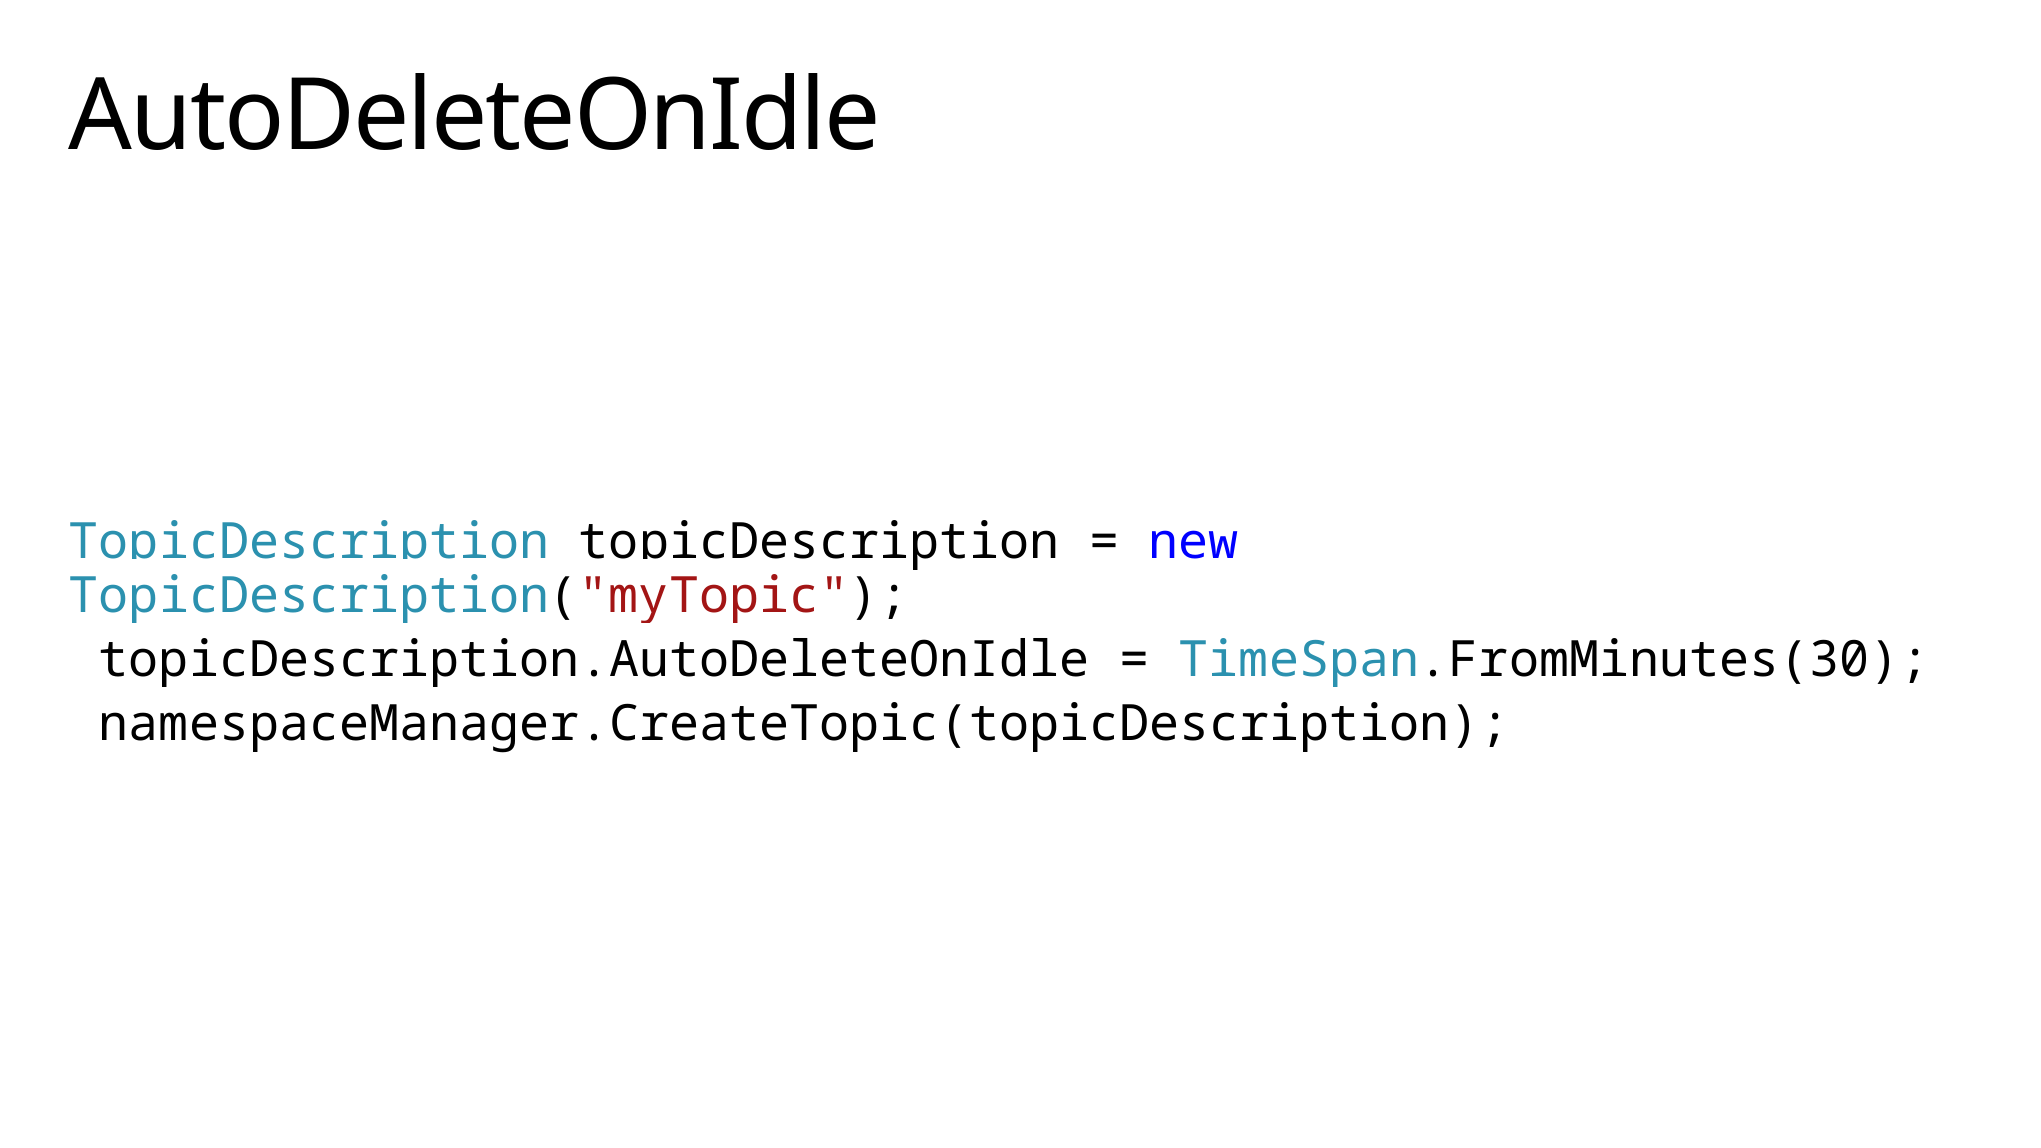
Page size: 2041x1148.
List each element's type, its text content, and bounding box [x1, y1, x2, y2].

title AutoDeleteOnIdle [45, 48, 1996, 199]
list TopicDescription topicDescription = new TopicDescription("myTopic"); topicDescription.AutoDeleteOnIdle = TimeSpan.FromMinutes(30); namespaceManager.CreateTopic(topicDescription); [45, 500, 1996, 753]
